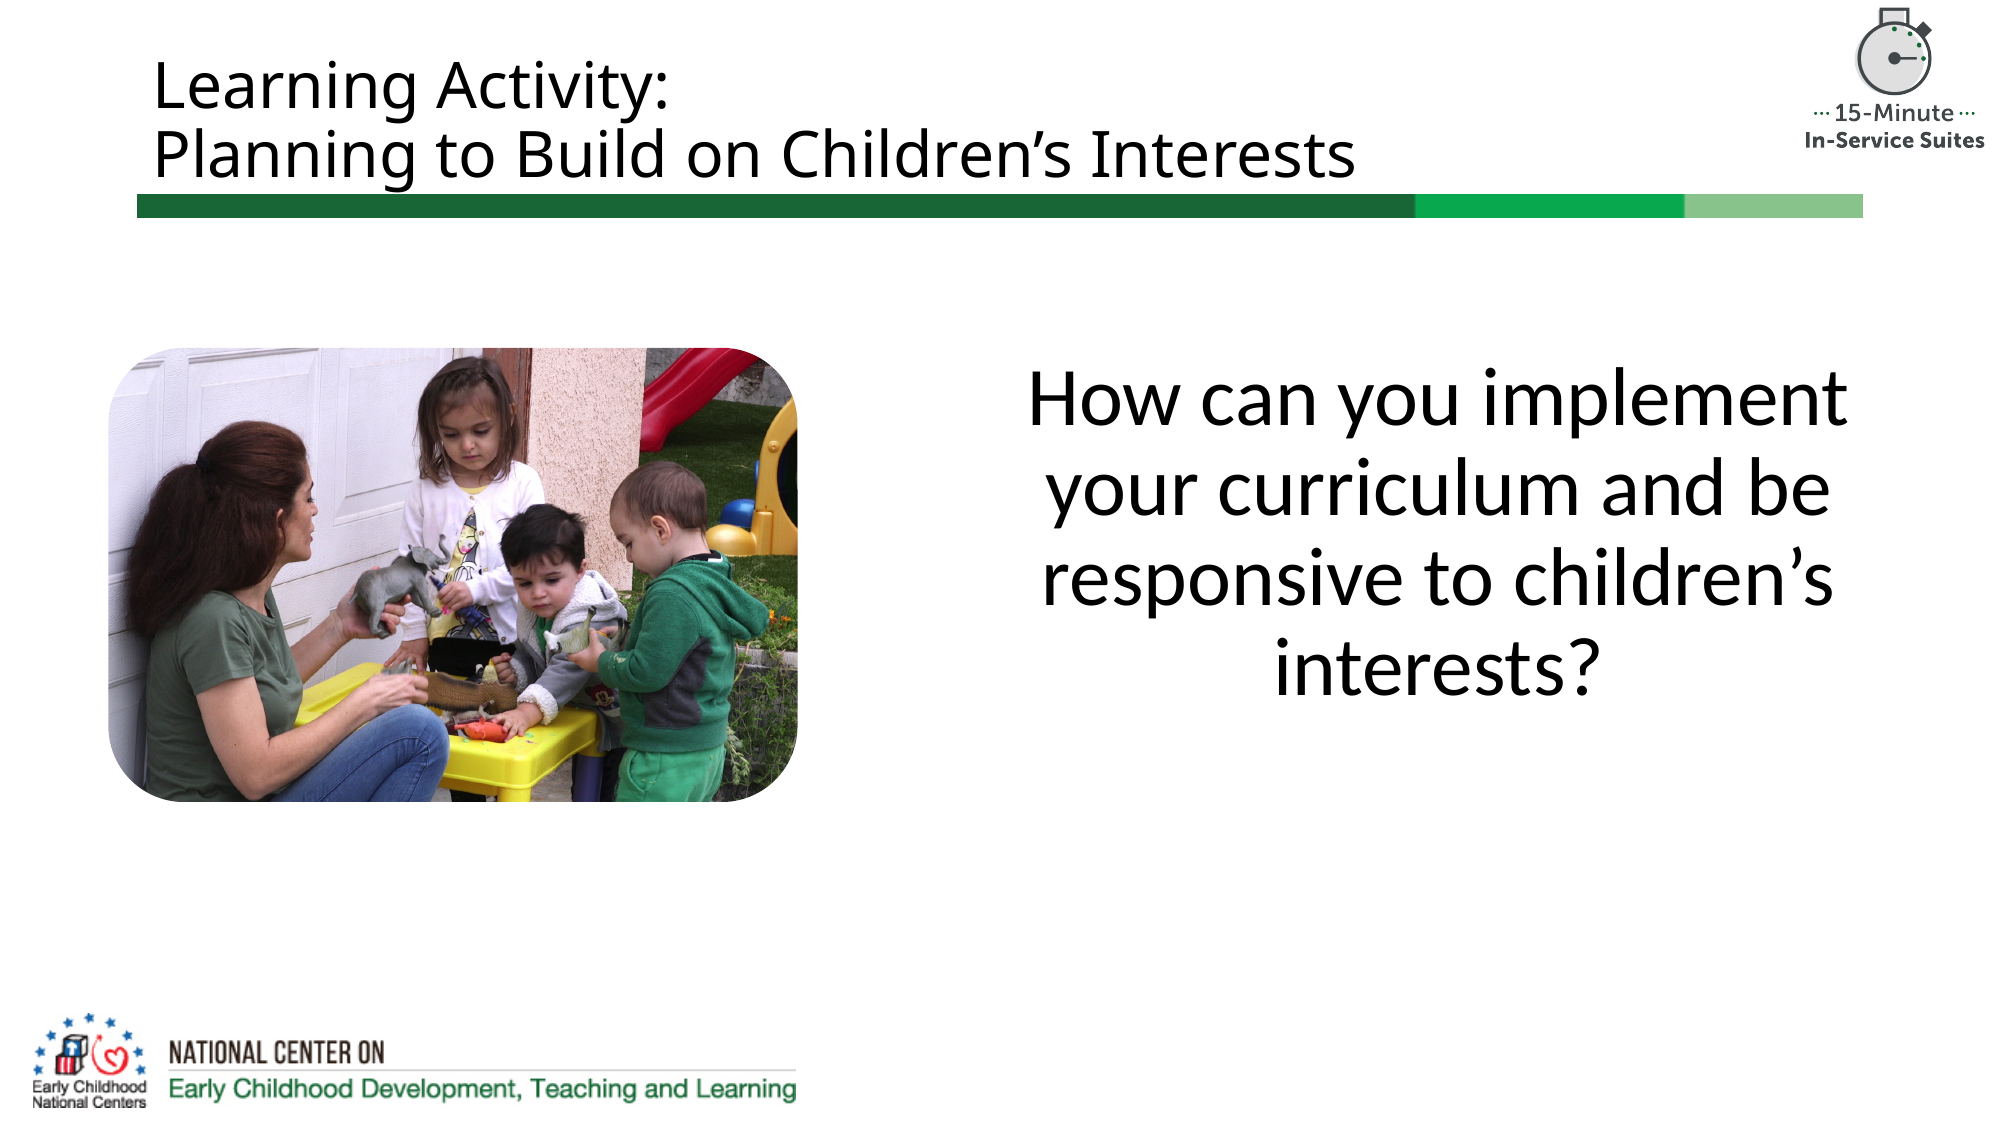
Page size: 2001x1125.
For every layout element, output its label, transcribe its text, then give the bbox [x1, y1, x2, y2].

picture [33, 1013, 796, 1108]
picture [137, 200, 1863, 218]
list How can you implement your curriculum and be responsive to children’s interests? [950, 345, 1928, 799]
title Learning Activity: Planning to Build on Children’s Interests [137, 44, 1892, 200]
picture [1790, 0, 1999, 161]
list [108, 347, 798, 803]
